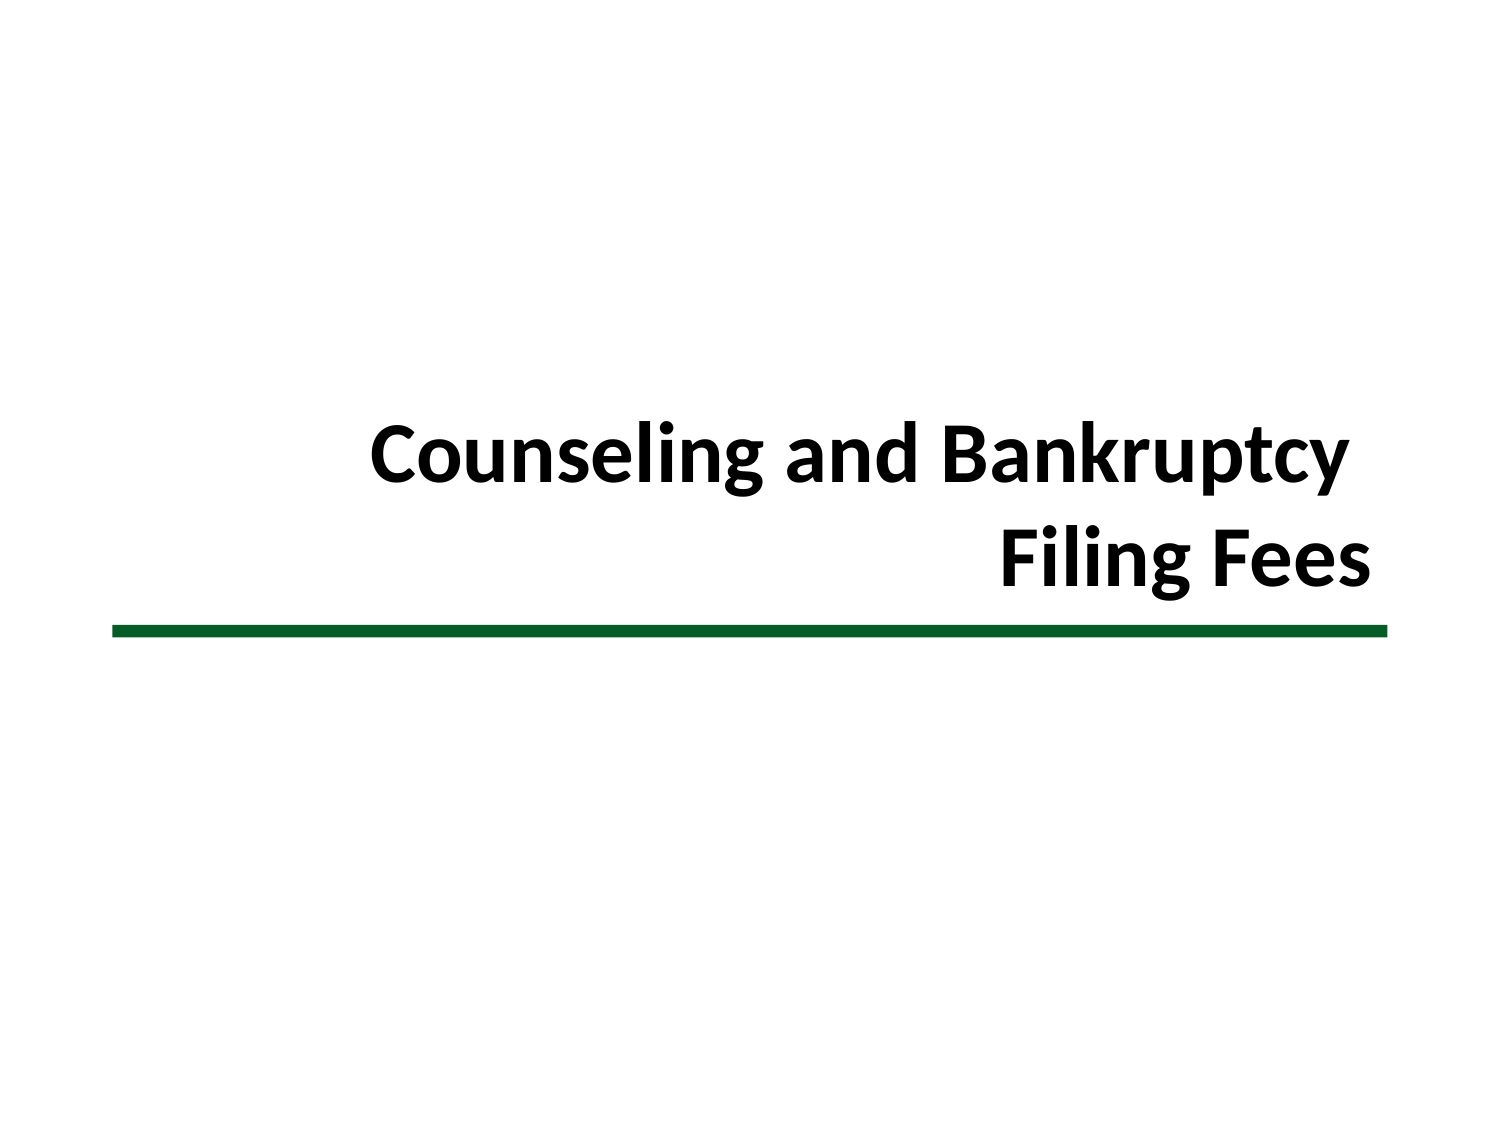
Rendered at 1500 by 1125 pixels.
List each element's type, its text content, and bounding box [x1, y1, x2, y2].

title Counseling and Bankruptcy Filing Fees [112, 387, 1388, 613]
